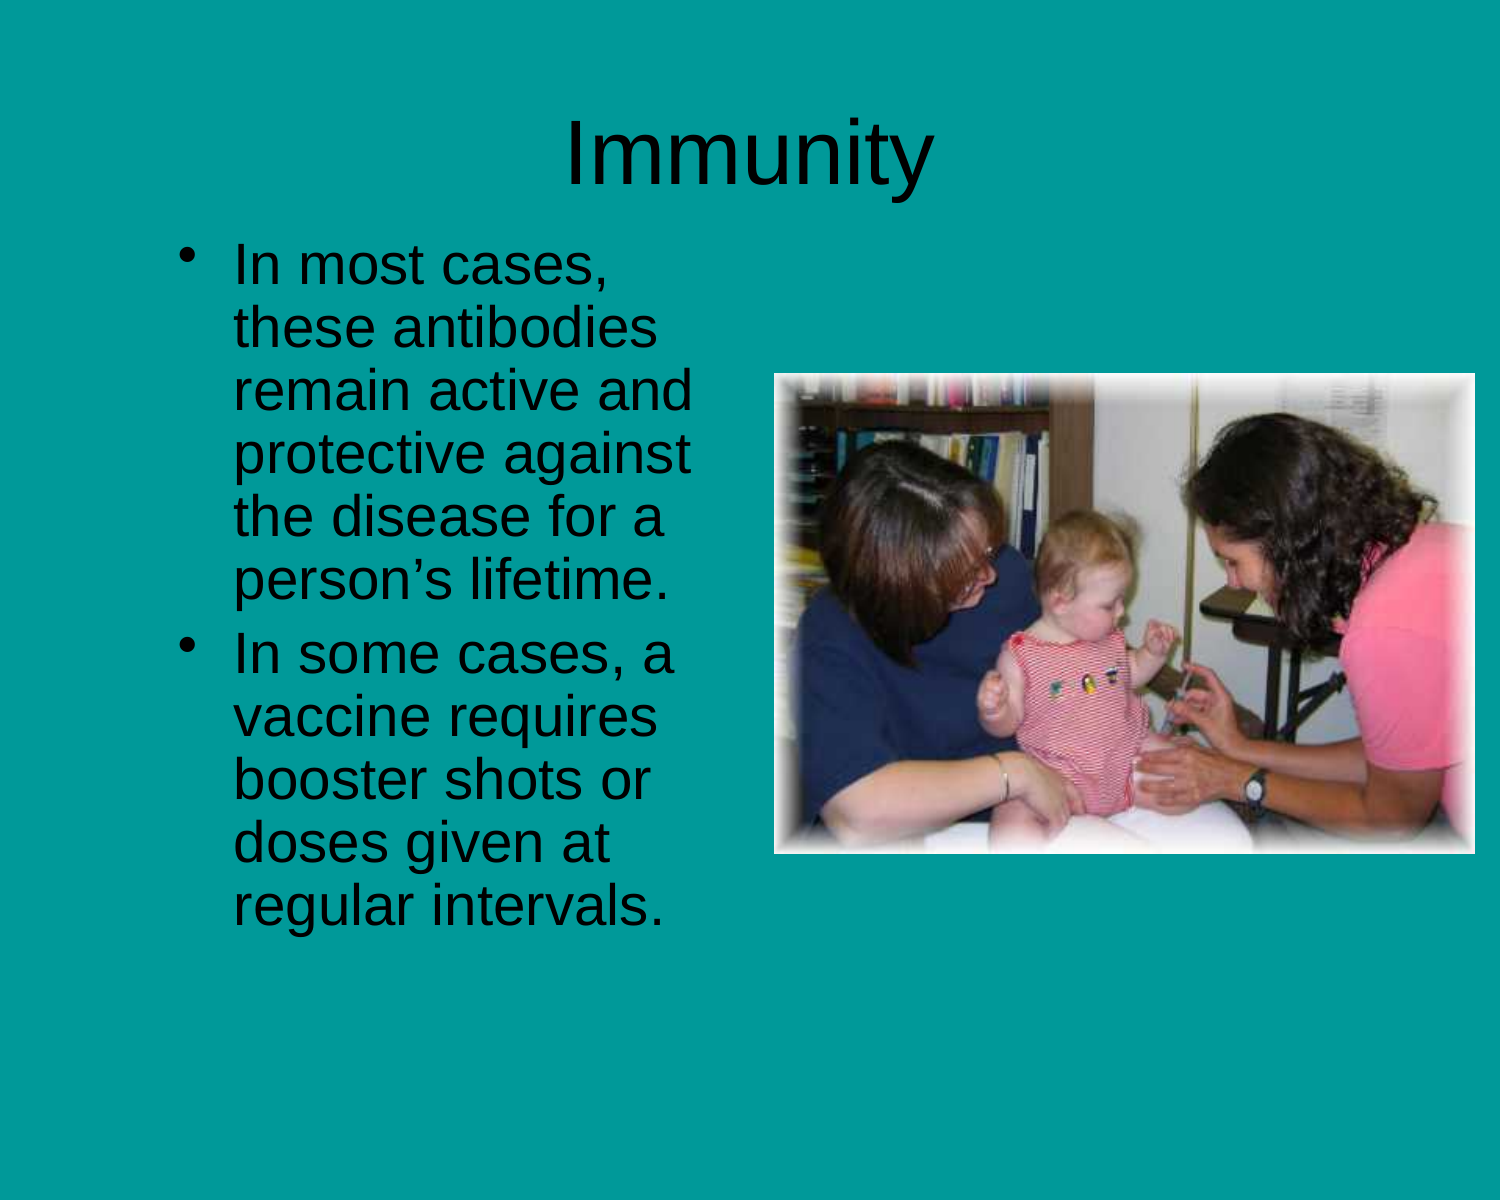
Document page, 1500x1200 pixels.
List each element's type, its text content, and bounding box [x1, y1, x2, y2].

title Immunity [75, 48, 1426, 249]
picture [774, 373, 1476, 854]
list In most cases, these antibodies remain active and protective against the disease for a person’s lifetime. In some cases, a vaccine requires booster shots or doses given at regular intervals. [162, 226, 738, 1019]
